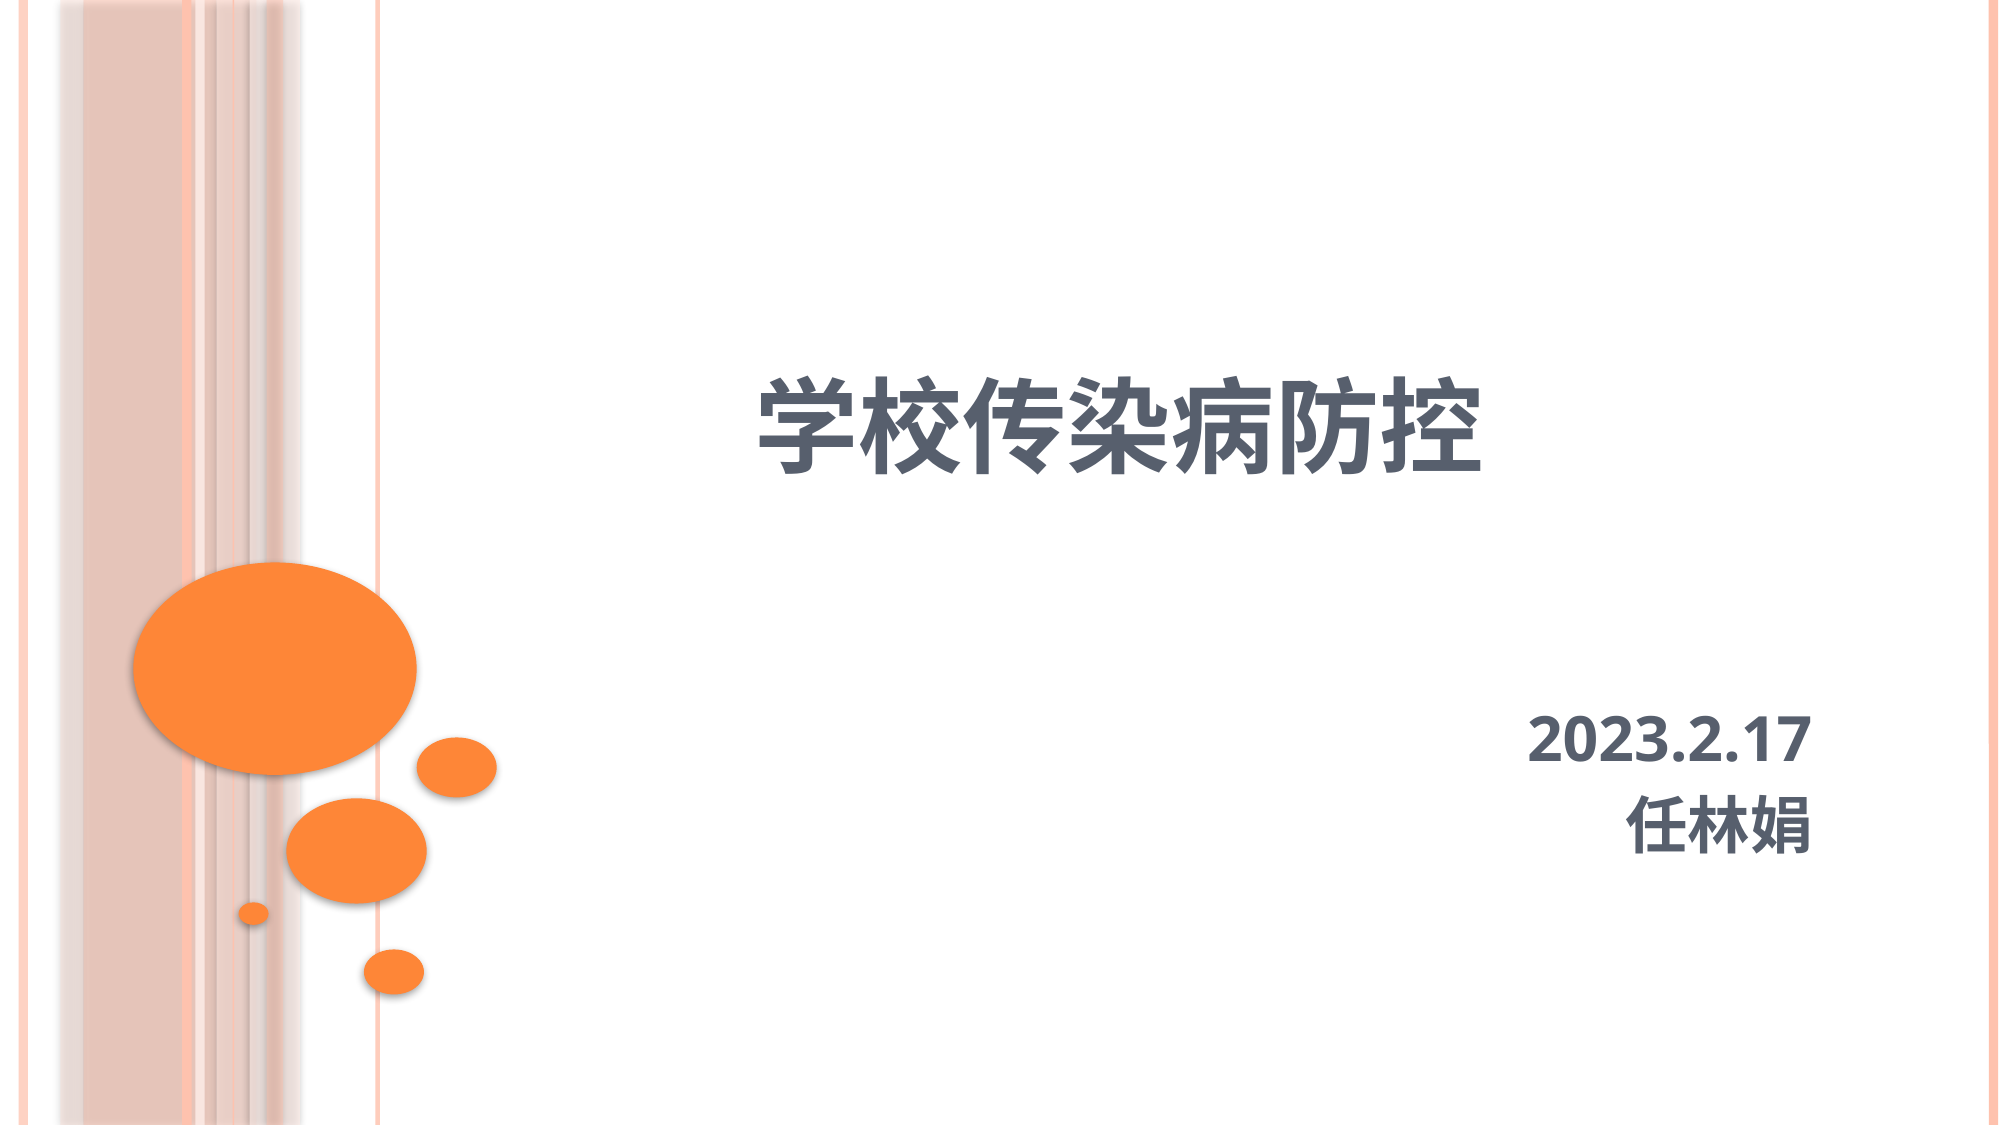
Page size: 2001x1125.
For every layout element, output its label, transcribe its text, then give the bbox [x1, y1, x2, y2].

subtitle 2023.2.17 任林娟 [477, 516, 1828, 742]
title 学校传染病防控 [444, 183, 1794, 495]
